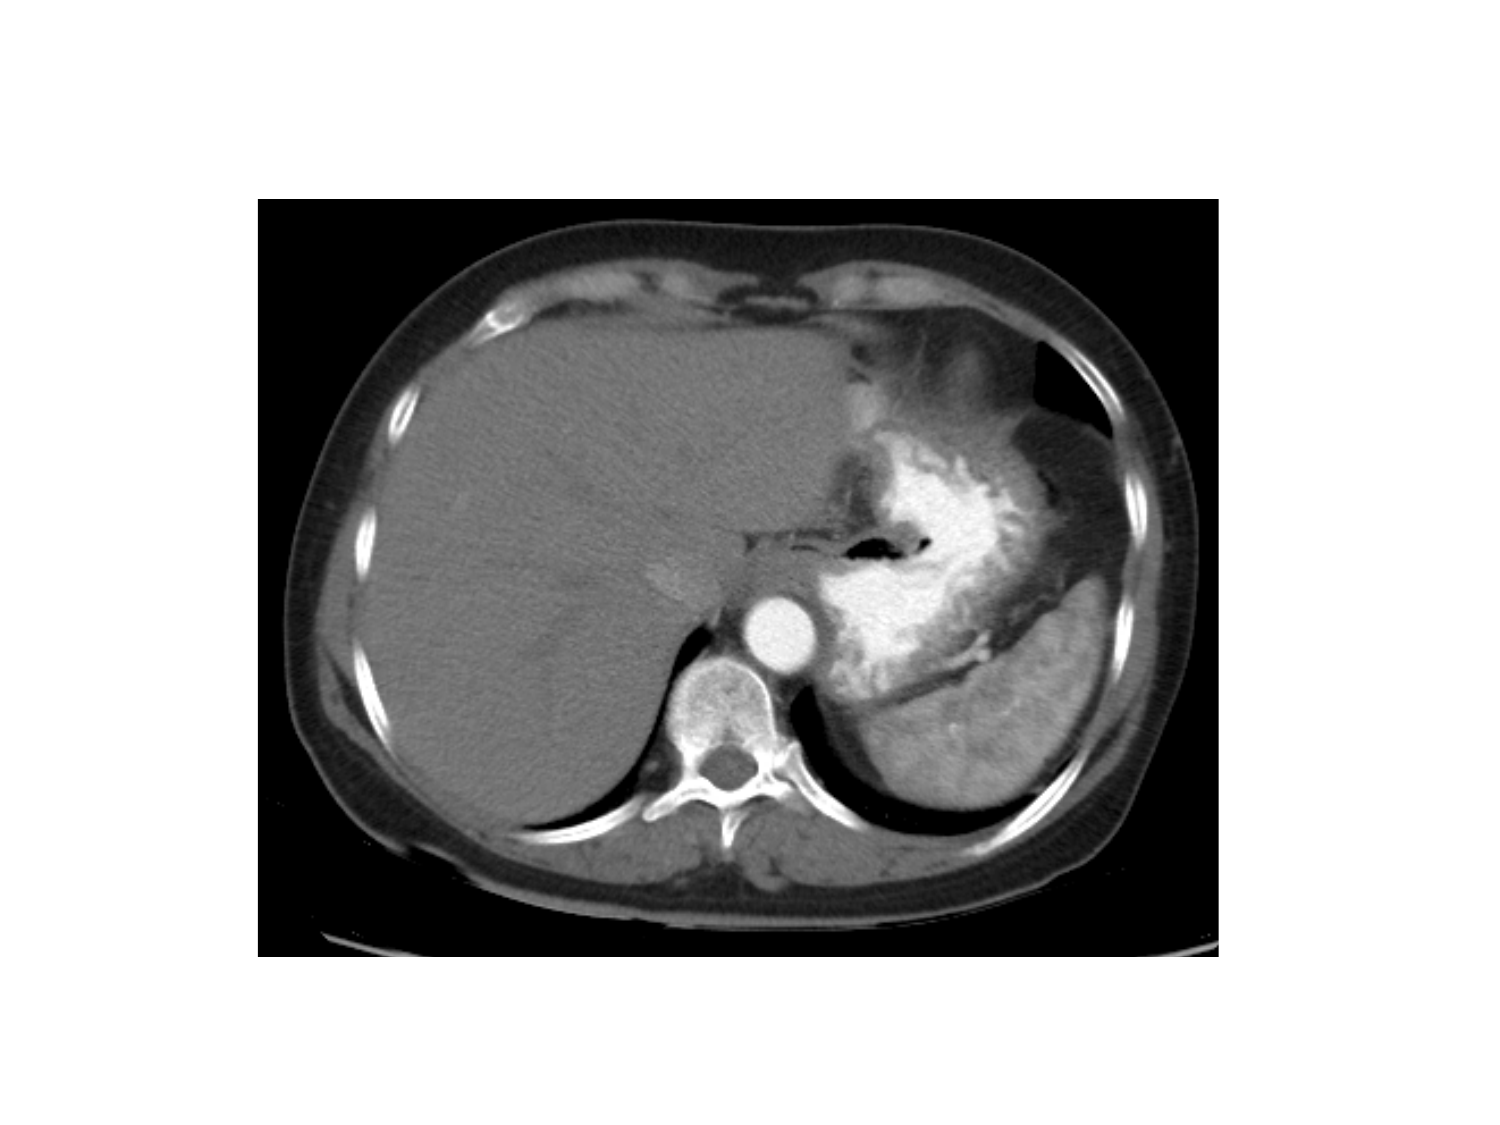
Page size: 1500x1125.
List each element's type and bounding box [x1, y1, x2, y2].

picture [257, 198, 1219, 958]
